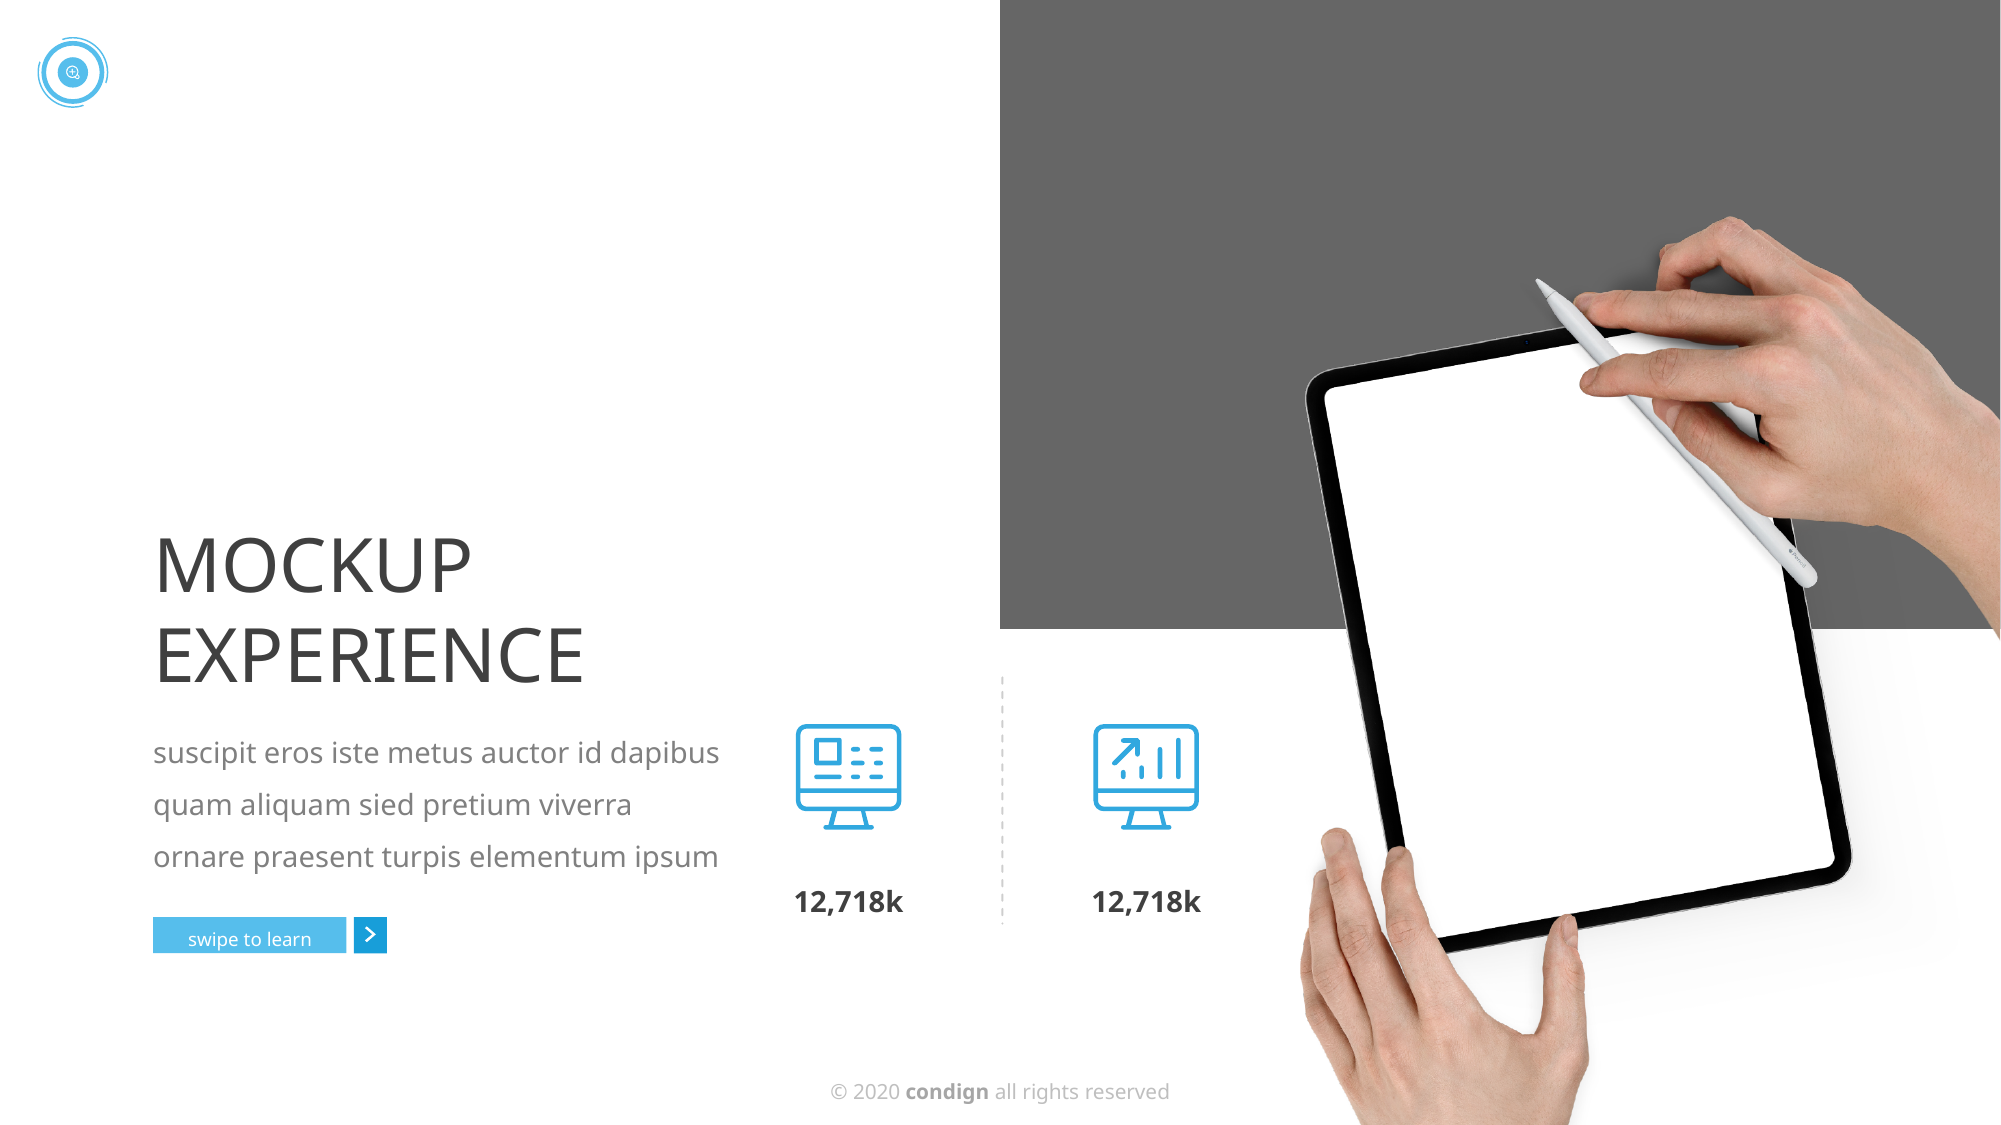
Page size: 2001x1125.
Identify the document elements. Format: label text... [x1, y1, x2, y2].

picture [1000, 0, 2001, 1125]
text_box MOCKUP EXPERIENCE [153, 517, 609, 698]
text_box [153, 916, 387, 954]
text_box © 2020 condign all rights reserved [830, 1078, 1171, 1104]
text_box 12,718k [778, 875, 919, 926]
text_box [37, 37, 109, 108]
text_box suscipit eros iste metus auctor id dapibus quam aliquam sied pretium viverra ornare praesent turpis elementum ipsum [153, 716, 722, 874]
text_box [795, 724, 902, 830]
